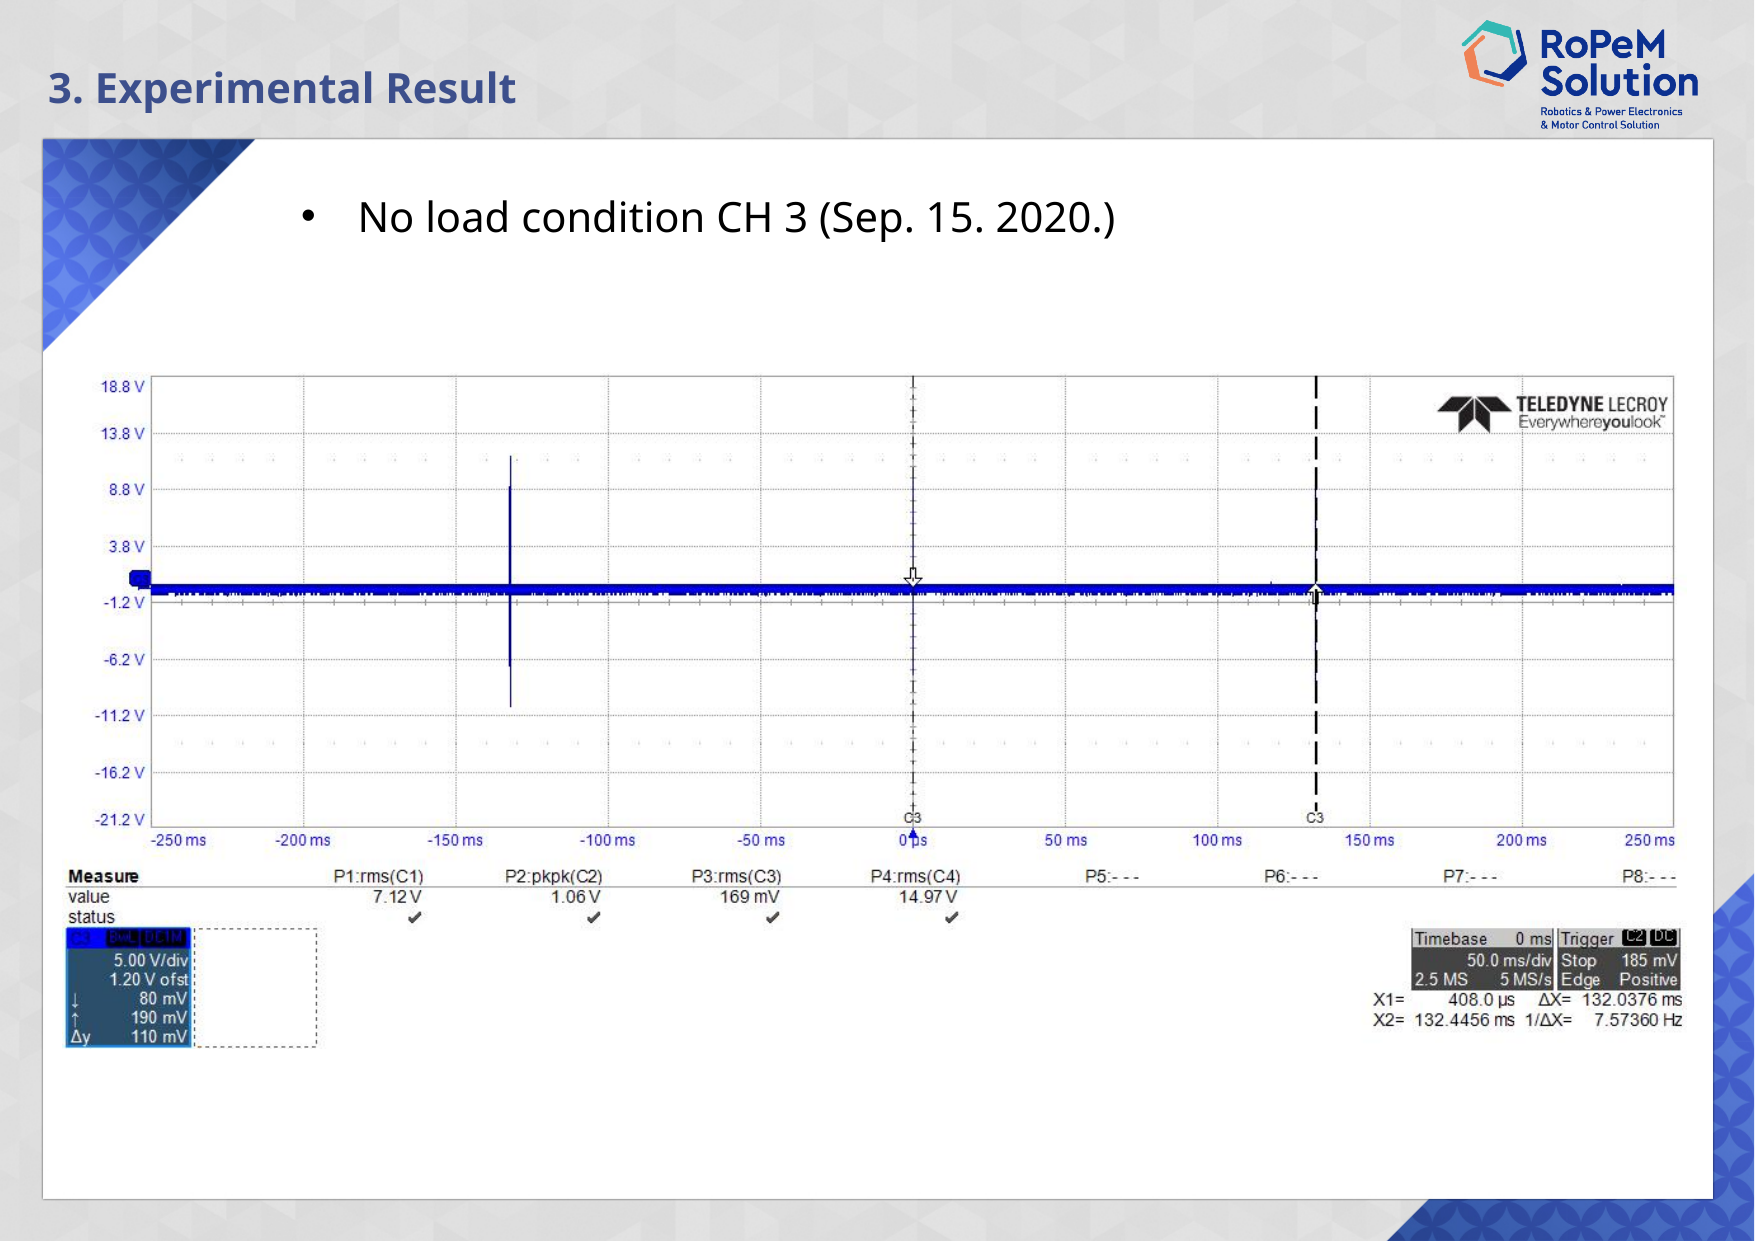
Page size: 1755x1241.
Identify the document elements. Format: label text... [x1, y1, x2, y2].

picture [0, 0, 1755, 1241]
title 3. Experimental Result [31, 17, 1427, 157]
text_box No load condition CH 3 (Sep. 15. 2020.) [286, 183, 1208, 248]
